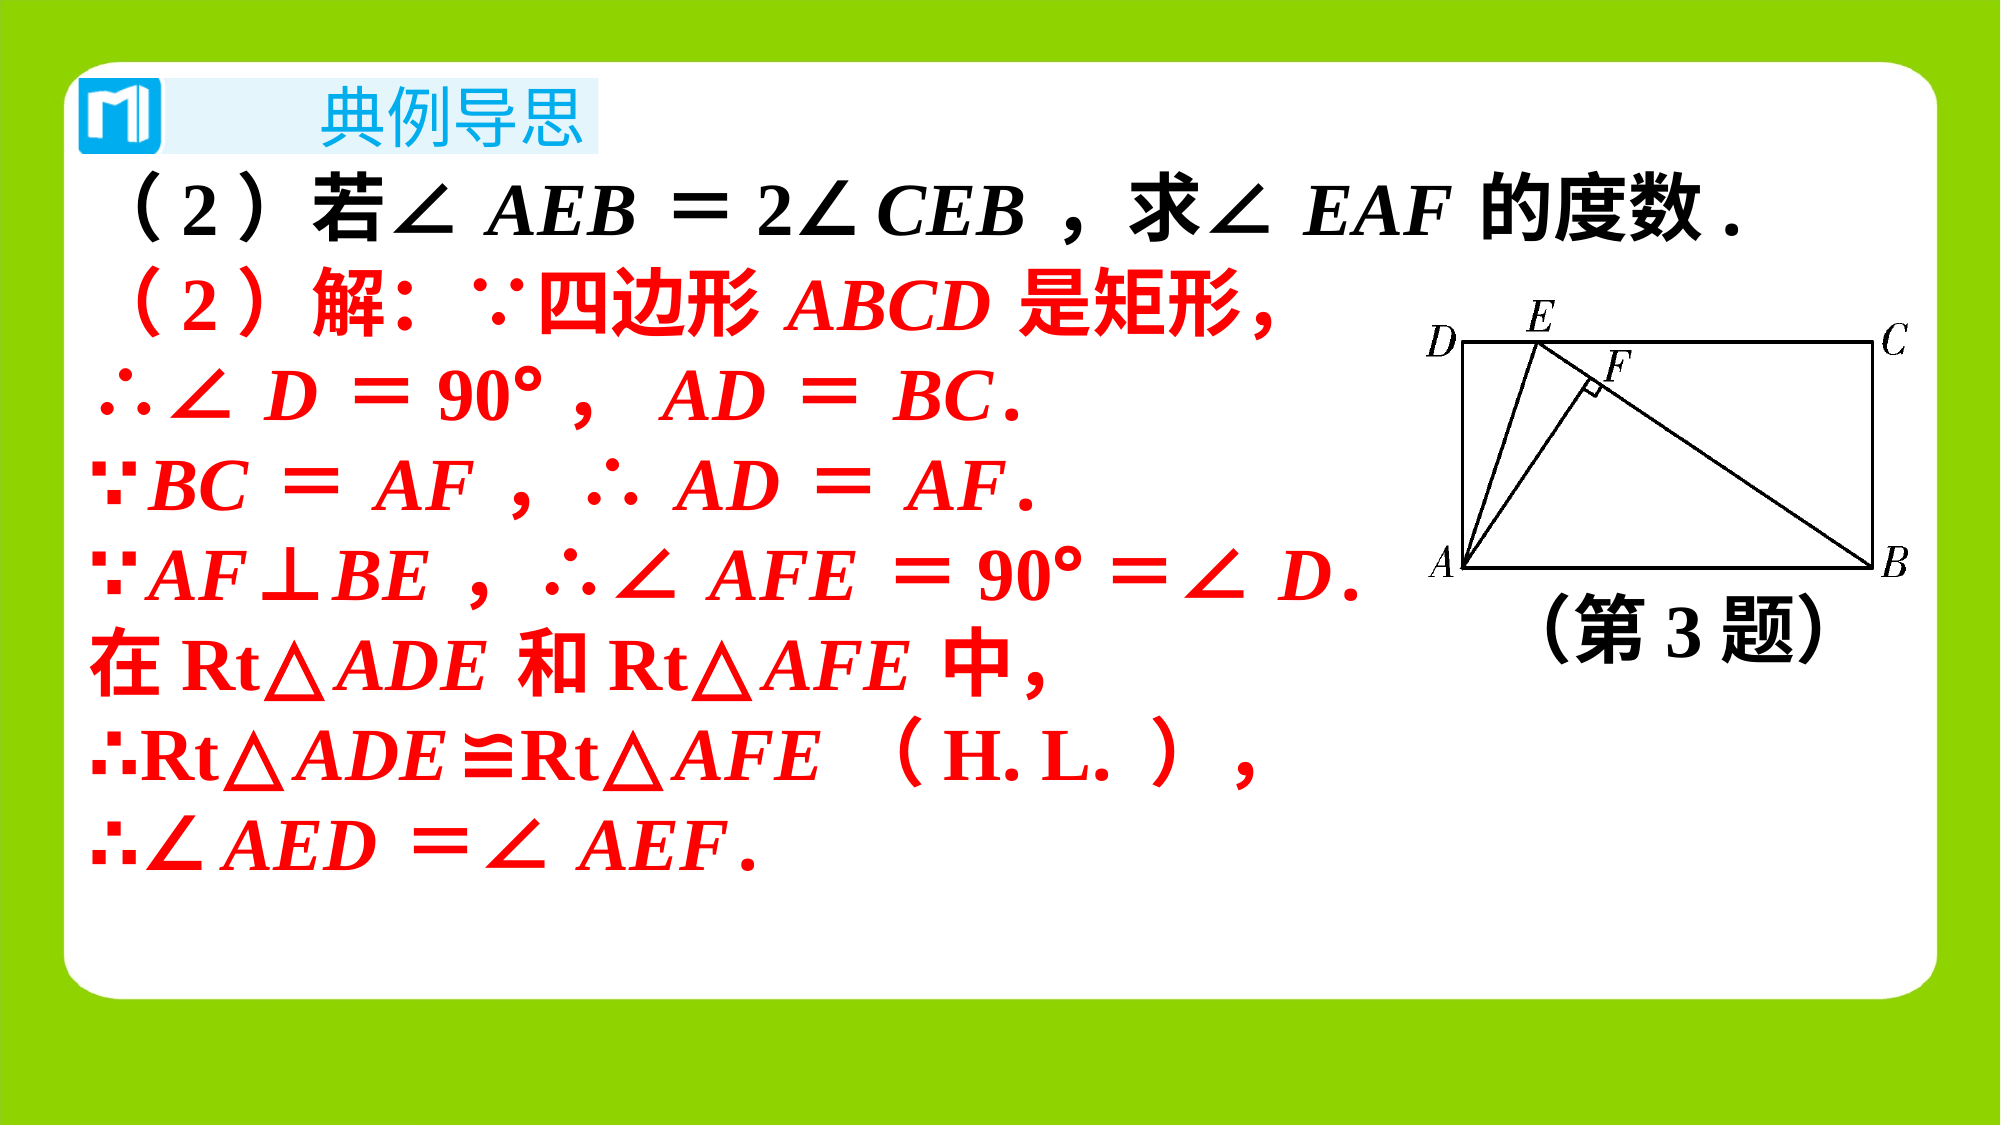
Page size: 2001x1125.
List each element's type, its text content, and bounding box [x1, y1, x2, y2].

picture [0, 0, 2001, 1125]
text_box （2）若∠AEB＝2∠CEB，求∠EAF的度数. [88, 160, 1616, 252]
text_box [1425, 300, 1908, 674]
